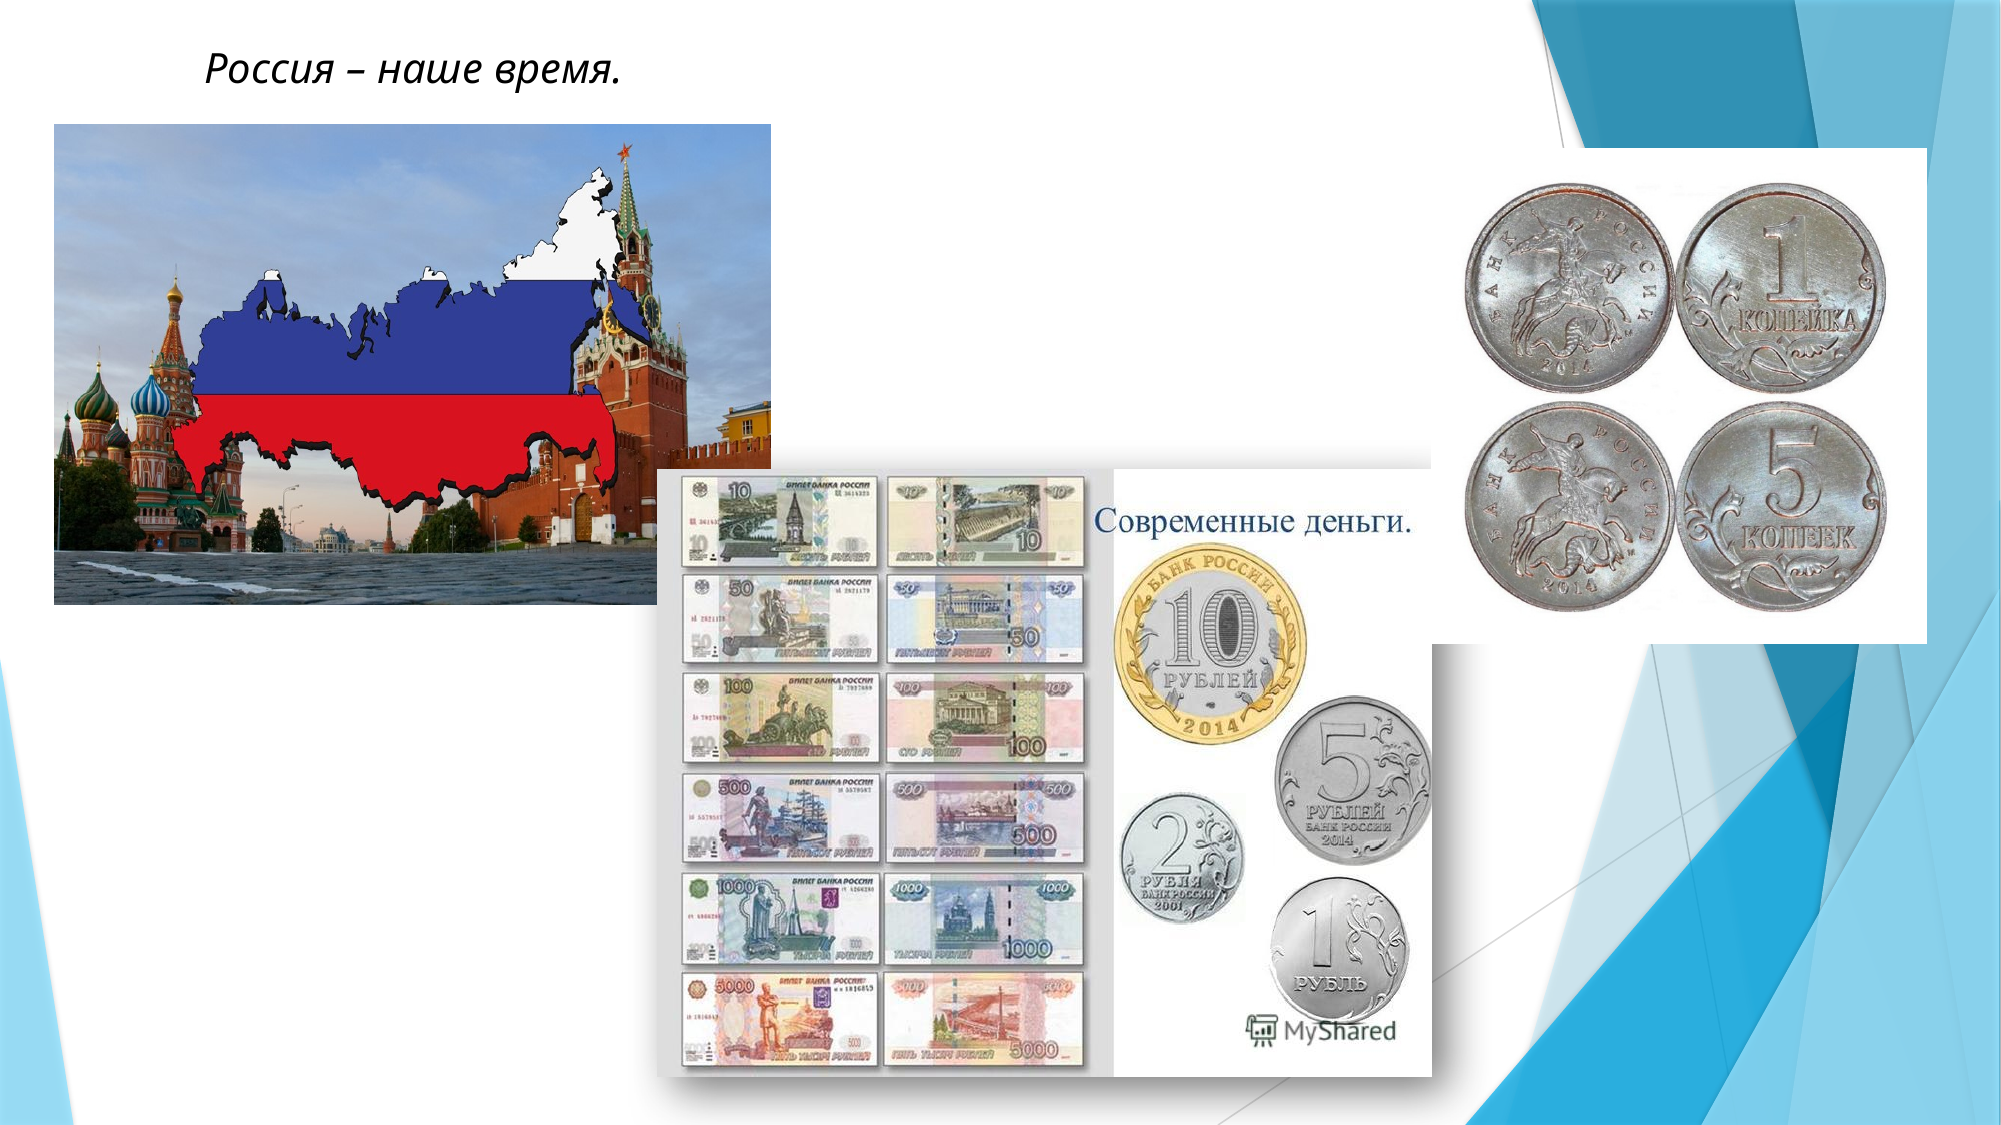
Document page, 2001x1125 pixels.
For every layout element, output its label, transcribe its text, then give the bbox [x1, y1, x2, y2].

title Россия – наше время. [114, 33, 714, 123]
picture [53, 124, 1928, 1077]
